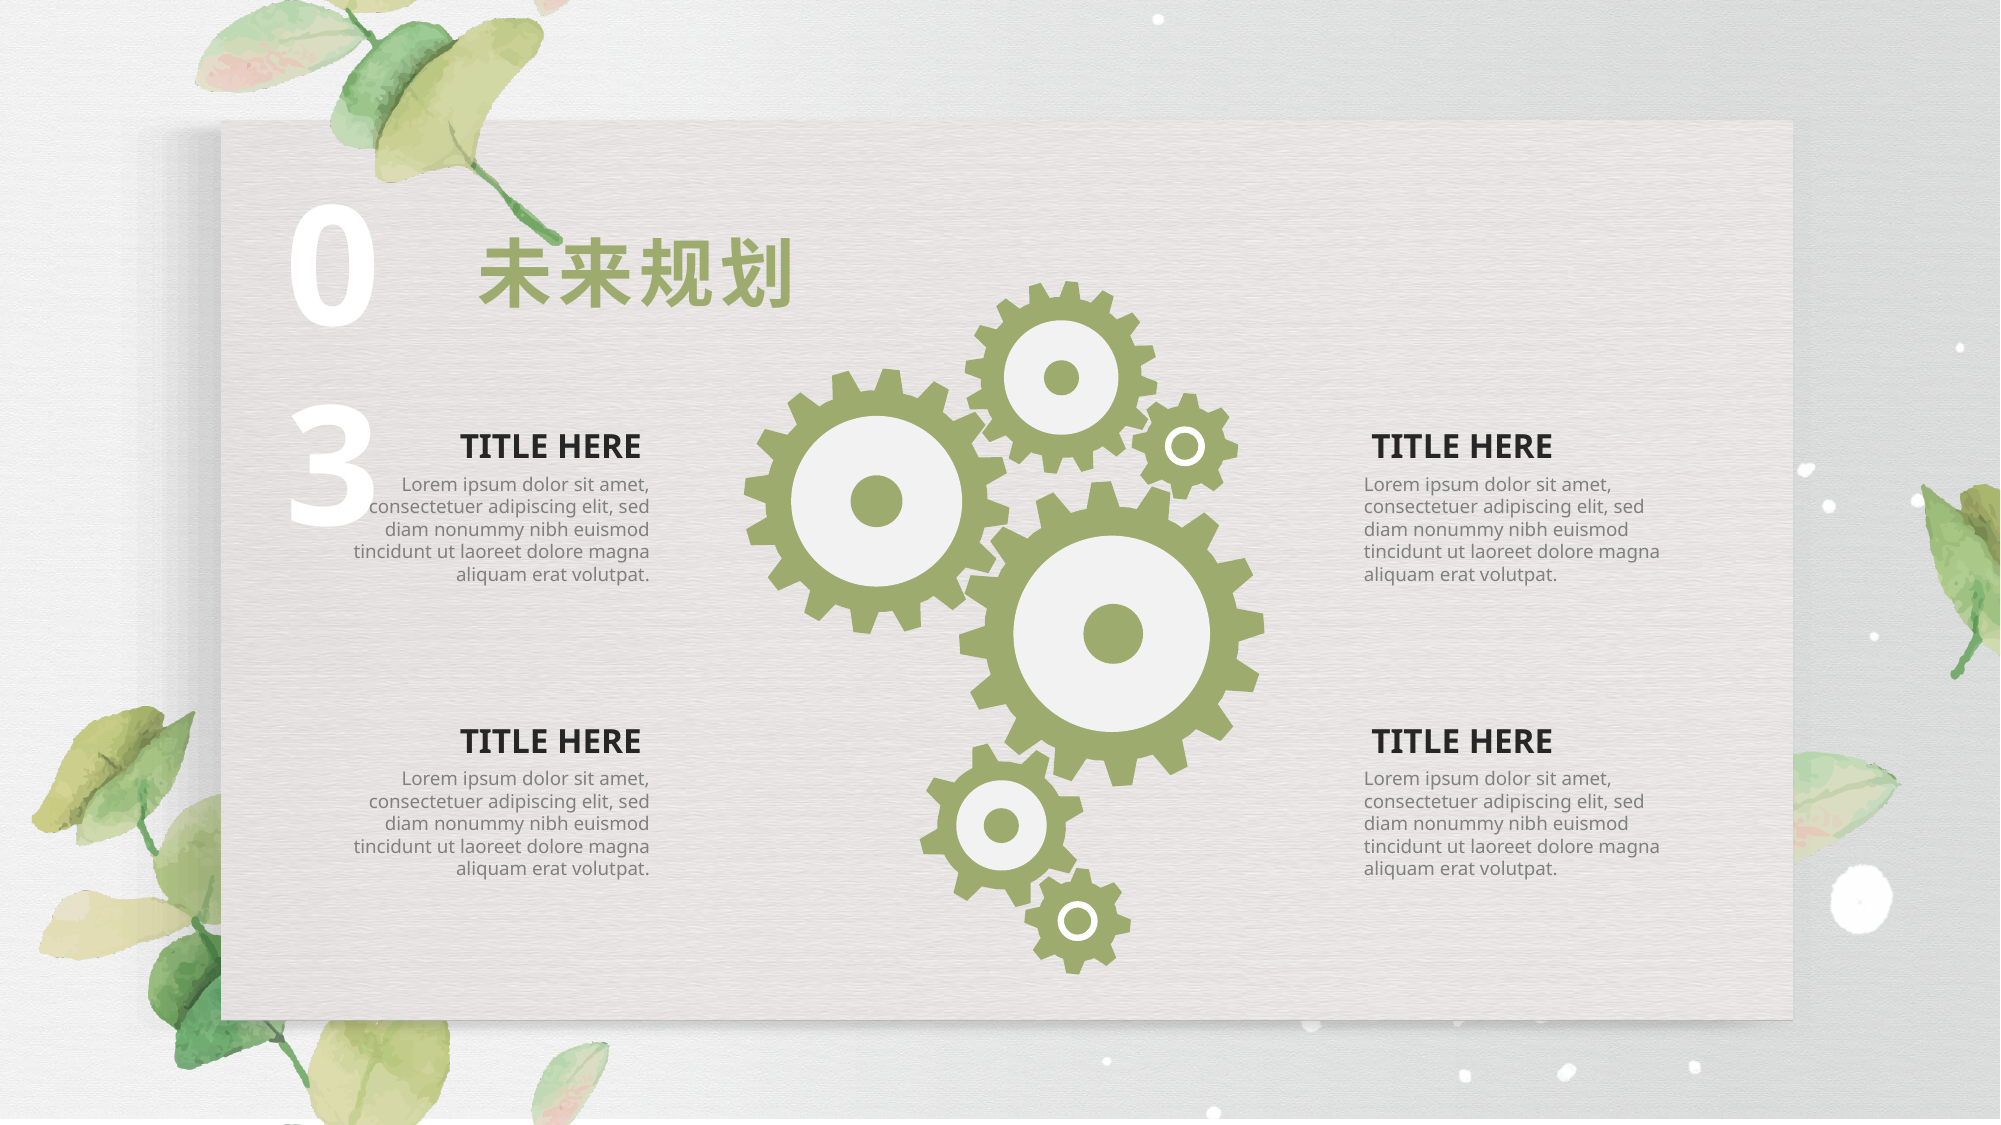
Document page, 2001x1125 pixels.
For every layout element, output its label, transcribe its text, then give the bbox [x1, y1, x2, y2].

text_box [1057, 901, 1098, 941]
text_box [1082, 602, 1145, 665]
text_box [1013, 535, 1211, 732]
text_box [742, 367, 1011, 636]
text_box [1023, 866, 1132, 976]
text_box 03 [270, 151, 491, 567]
text_box [1003, 320, 1119, 435]
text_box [337, 712, 665, 889]
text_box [337, 418, 665, 594]
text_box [1349, 712, 1676, 889]
text_box [1131, 392, 1239, 500]
text_box [956, 780, 1047, 871]
text_box [849, 474, 904, 529]
text_box [918, 742, 1085, 909]
text_box [1042, 359, 1081, 397]
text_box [1349, 418, 1676, 594]
text_box [963, 279, 1159, 475]
text_box [791, 415, 963, 587]
text_box [1164, 426, 1205, 467]
text_box [982, 807, 1020, 845]
picture [0, 0, 2001, 1125]
text_box 未来规划 [462, 218, 812, 324]
text_box [957, 480, 1266, 788]
